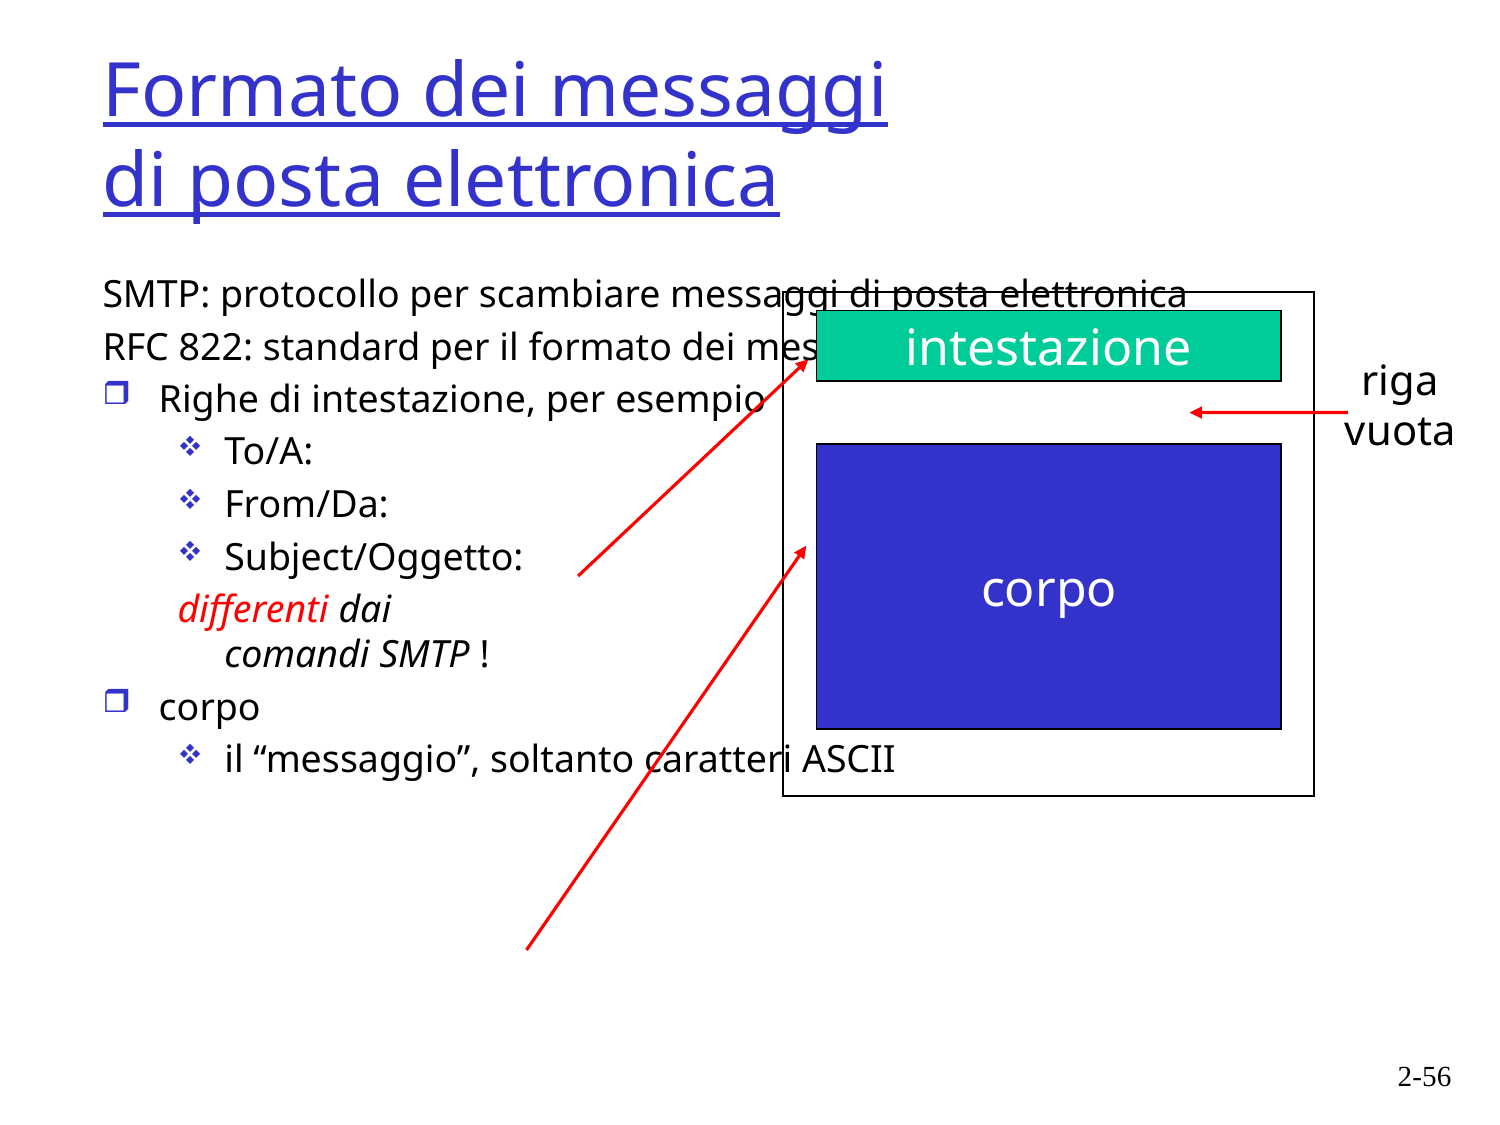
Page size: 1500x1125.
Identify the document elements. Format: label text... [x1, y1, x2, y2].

text_box [1189, 406, 1348, 419]
text_box [578, 359, 809, 577]
text_box [526, 545, 807, 951]
title Formato dei messaggi di posta elettronica [87, 37, 1363, 226]
list SMTP: protocollo per scambiare messaggi di posta elettronica RFC 822: standard per il formato dei messaggi di testo: Righe di intestazione, per esempio To/A: From/Da: Subject/Oggetto: differenti dai comandi SMTP ! corpo il “messaggio”, soltanto caratteri ASCII [87, 262, 1363, 1026]
slide_number 2-56 [1362, 1049, 1467, 1125]
text_box [783, 291, 1315, 796]
text_box riga vuota [1330, 346, 1471, 462]
